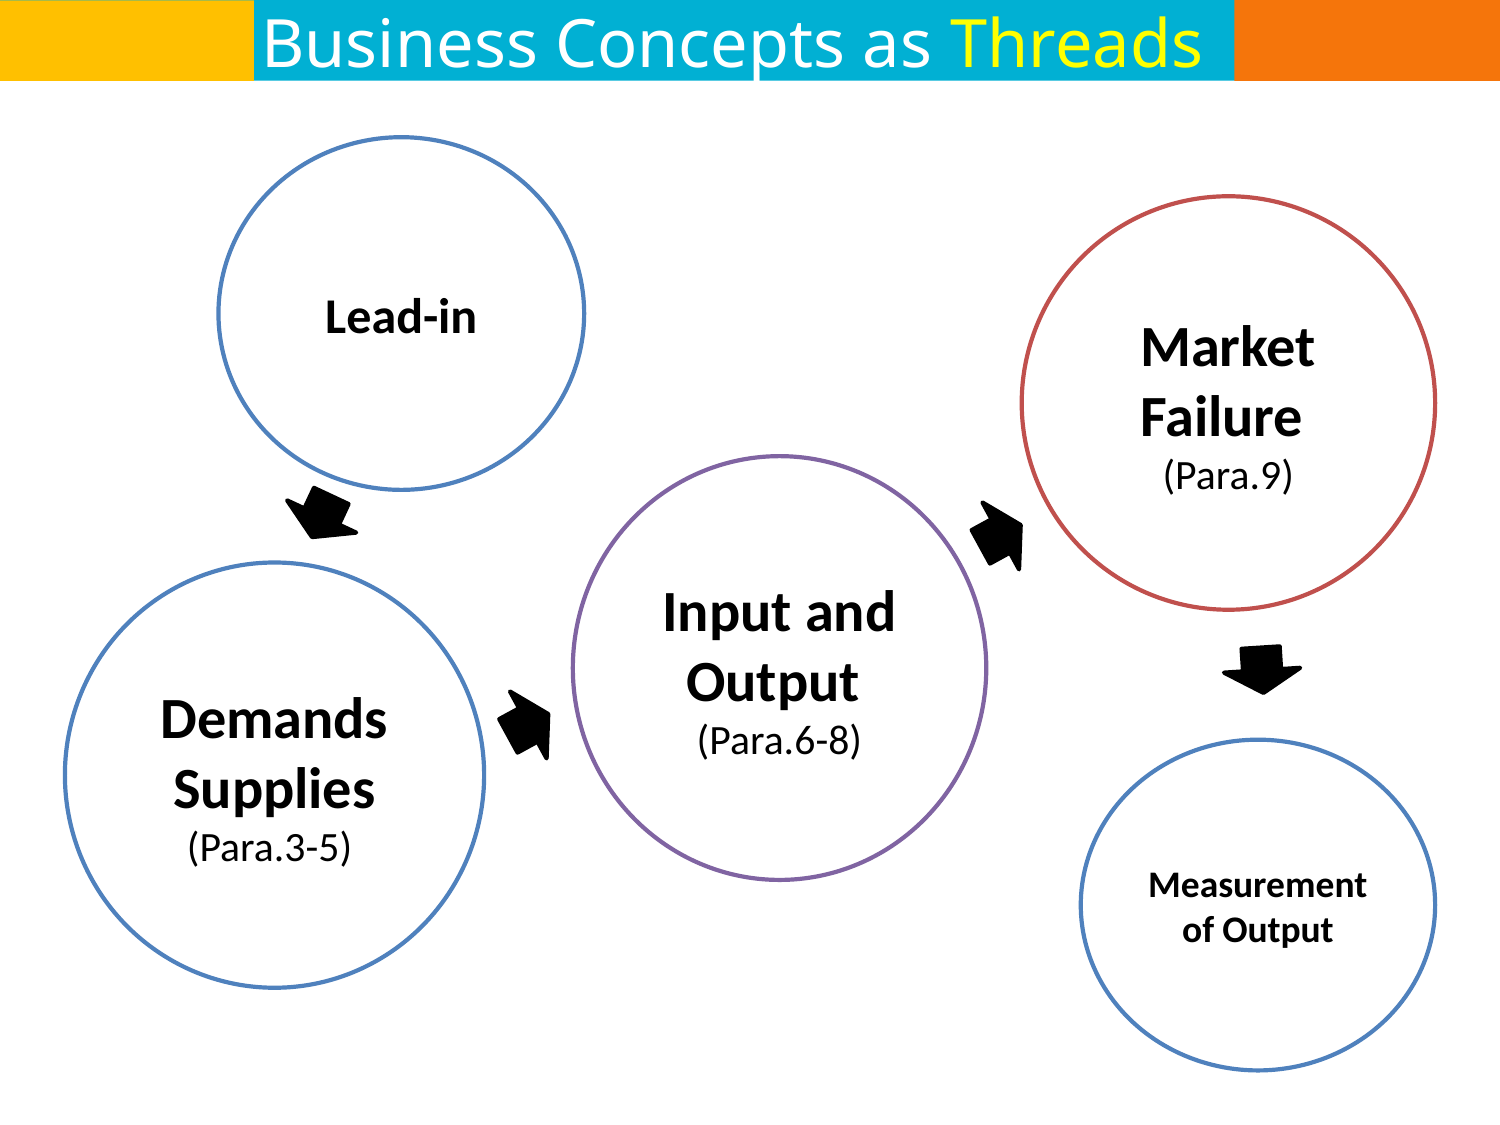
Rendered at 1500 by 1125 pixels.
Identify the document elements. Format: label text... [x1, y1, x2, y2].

text_box Demands Supplies (Para.3-5) [62, 560, 487, 990]
text_box Lead-in [216, 135, 587, 492]
text_box [1232, 0, 1500, 83]
text_box [285, 485, 359, 540]
text_box Input and Output (Para.6-8) [570, 454, 989, 883]
text_box [969, 500, 1023, 572]
text_box Market Failure (Para.9) [1019, 194, 1438, 612]
text_box Measurement of Output [1078, 737, 1438, 1073]
text_box [0, 0, 256, 83]
text_box [497, 689, 551, 761]
text_box [1221, 644, 1303, 695]
text_box Business Concepts as Threads [255, 0, 1232, 83]
